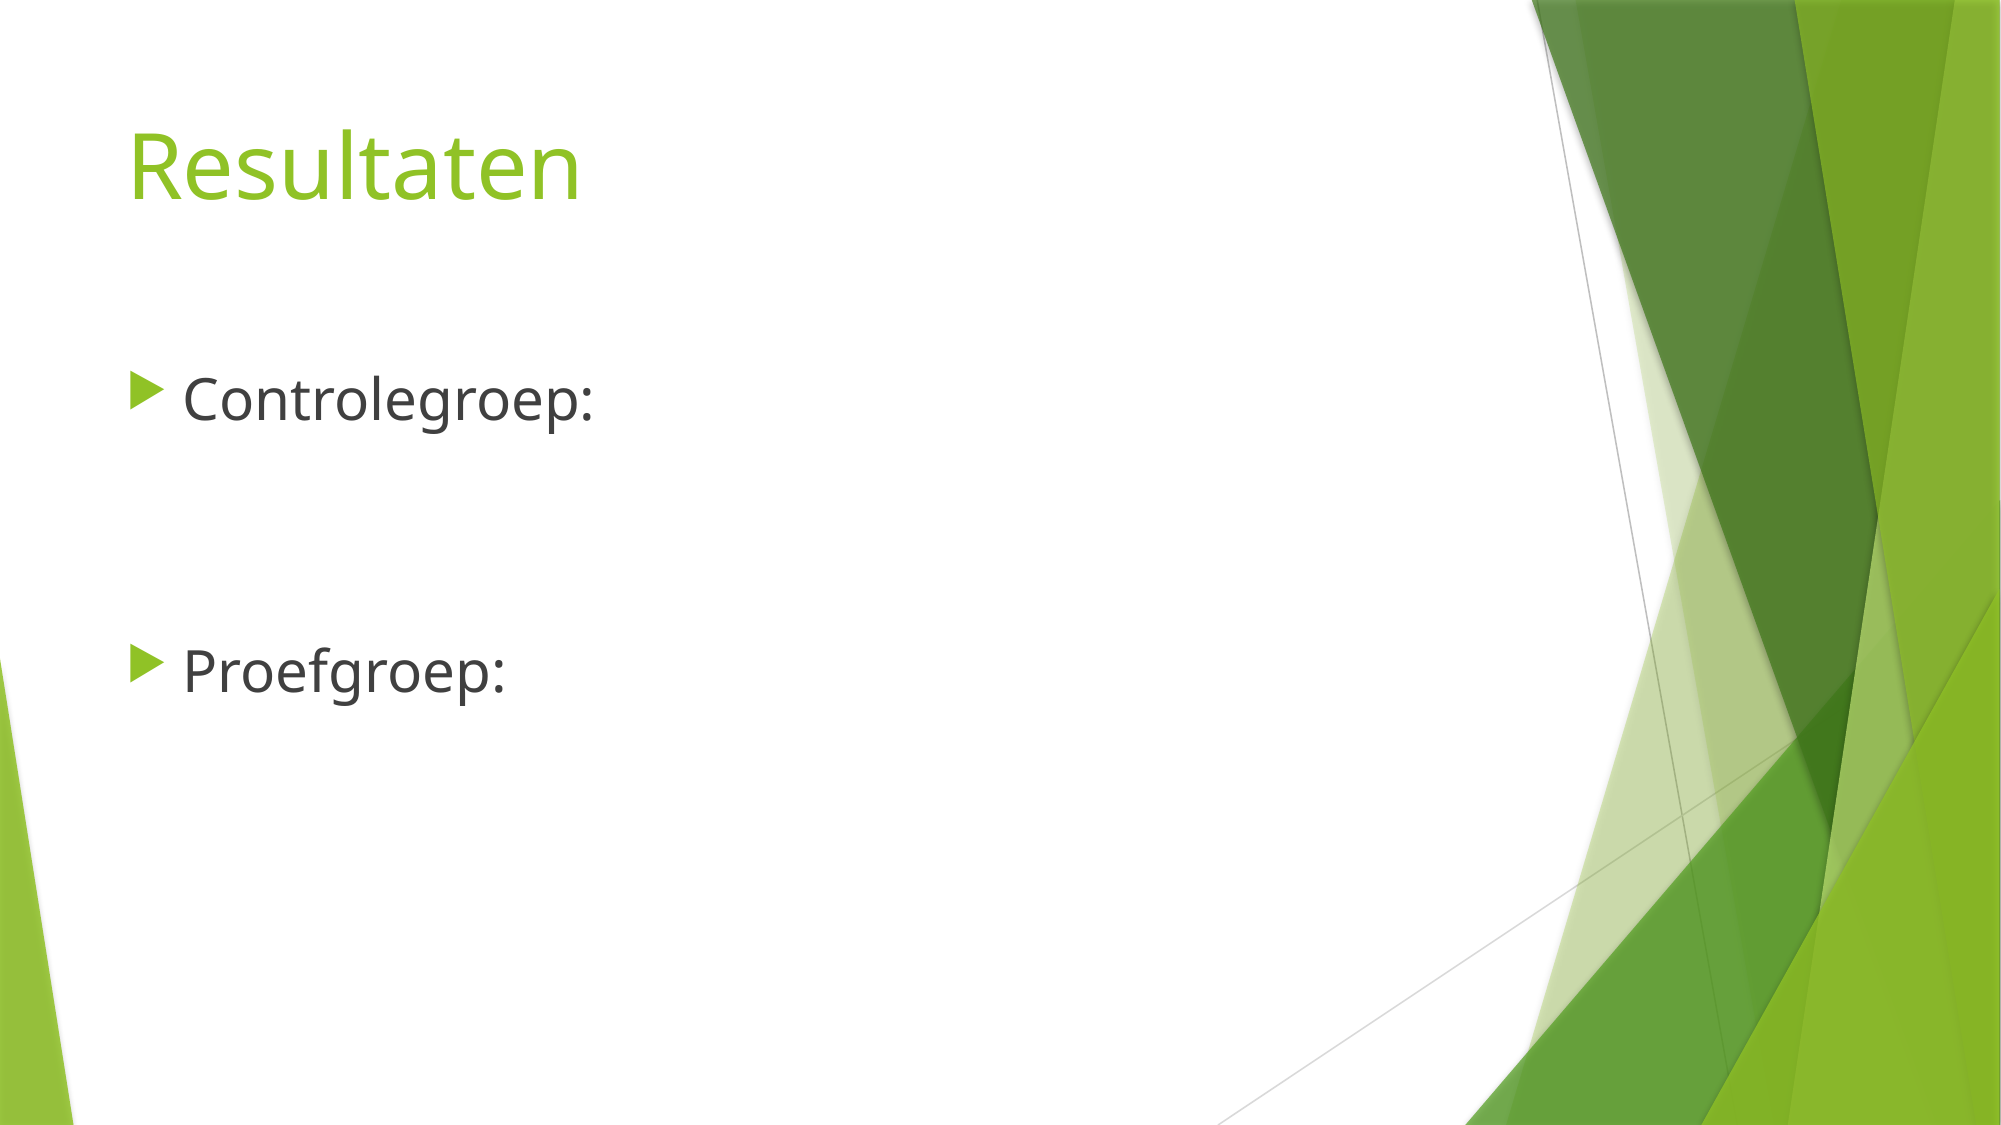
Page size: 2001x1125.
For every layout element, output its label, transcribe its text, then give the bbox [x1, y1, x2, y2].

list Controlegroep: Proefgroep: [111, 354, 1522, 992]
title Resultaten [111, 99, 1522, 317]
